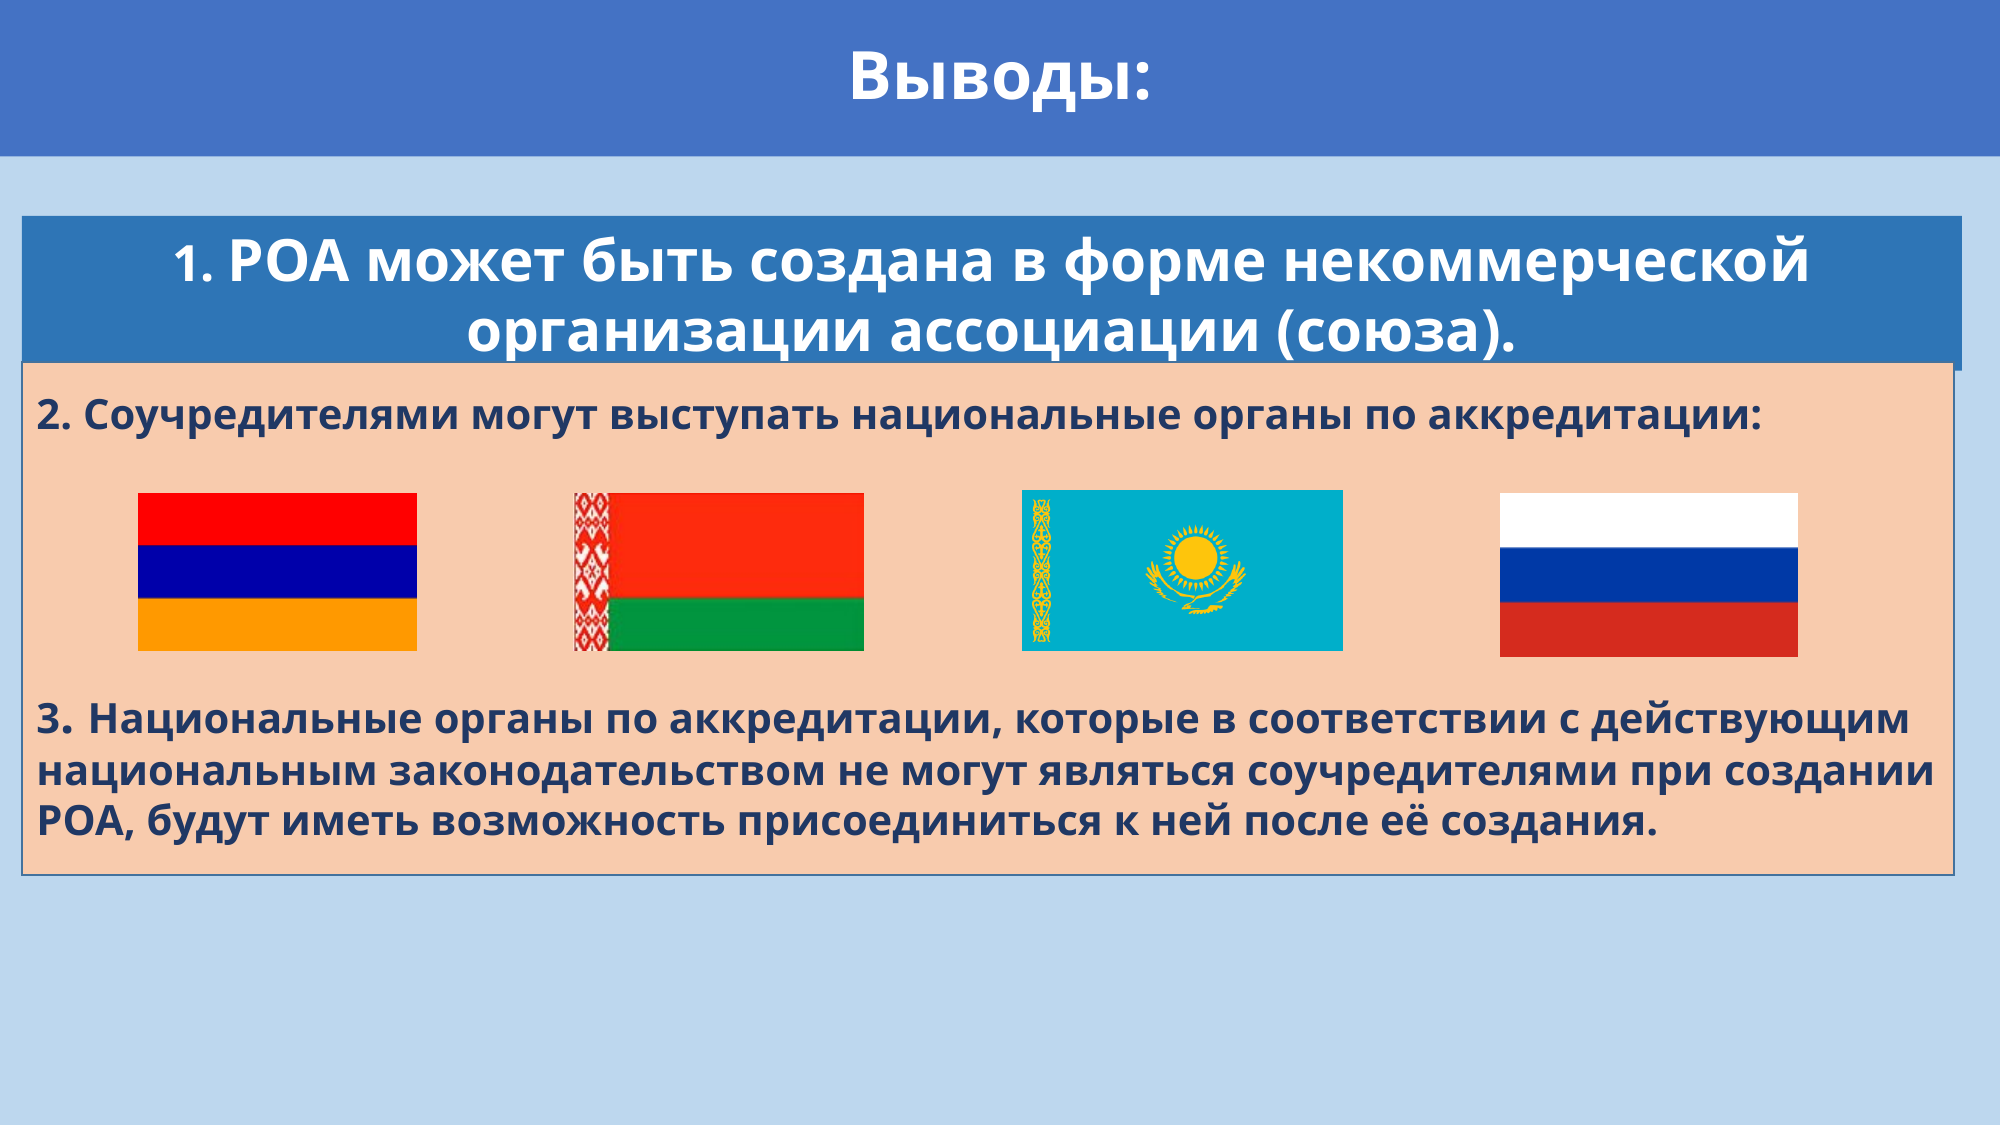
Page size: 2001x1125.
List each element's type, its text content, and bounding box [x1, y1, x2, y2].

picture [1022, 490, 1343, 651]
picture [573, 493, 864, 651]
text_box 1. РОА может быть создана в форме некоммерческой организации ассоциации (союза). [21, 215, 1962, 371]
text_box 2. Соучредителями могут выступать национальные органы по аккредитации: 3. Национальные органы по аккредитации, которые в соответствии с действующим национальным законодательством не могут являться соучредителями при создании РОА, будут иметь возможность присоединиться к ней после её создания. [21, 361, 1955, 876]
picture [138, 493, 417, 651]
title Выводы: [0, 0, 2000, 157]
picture [1499, 493, 1798, 658]
